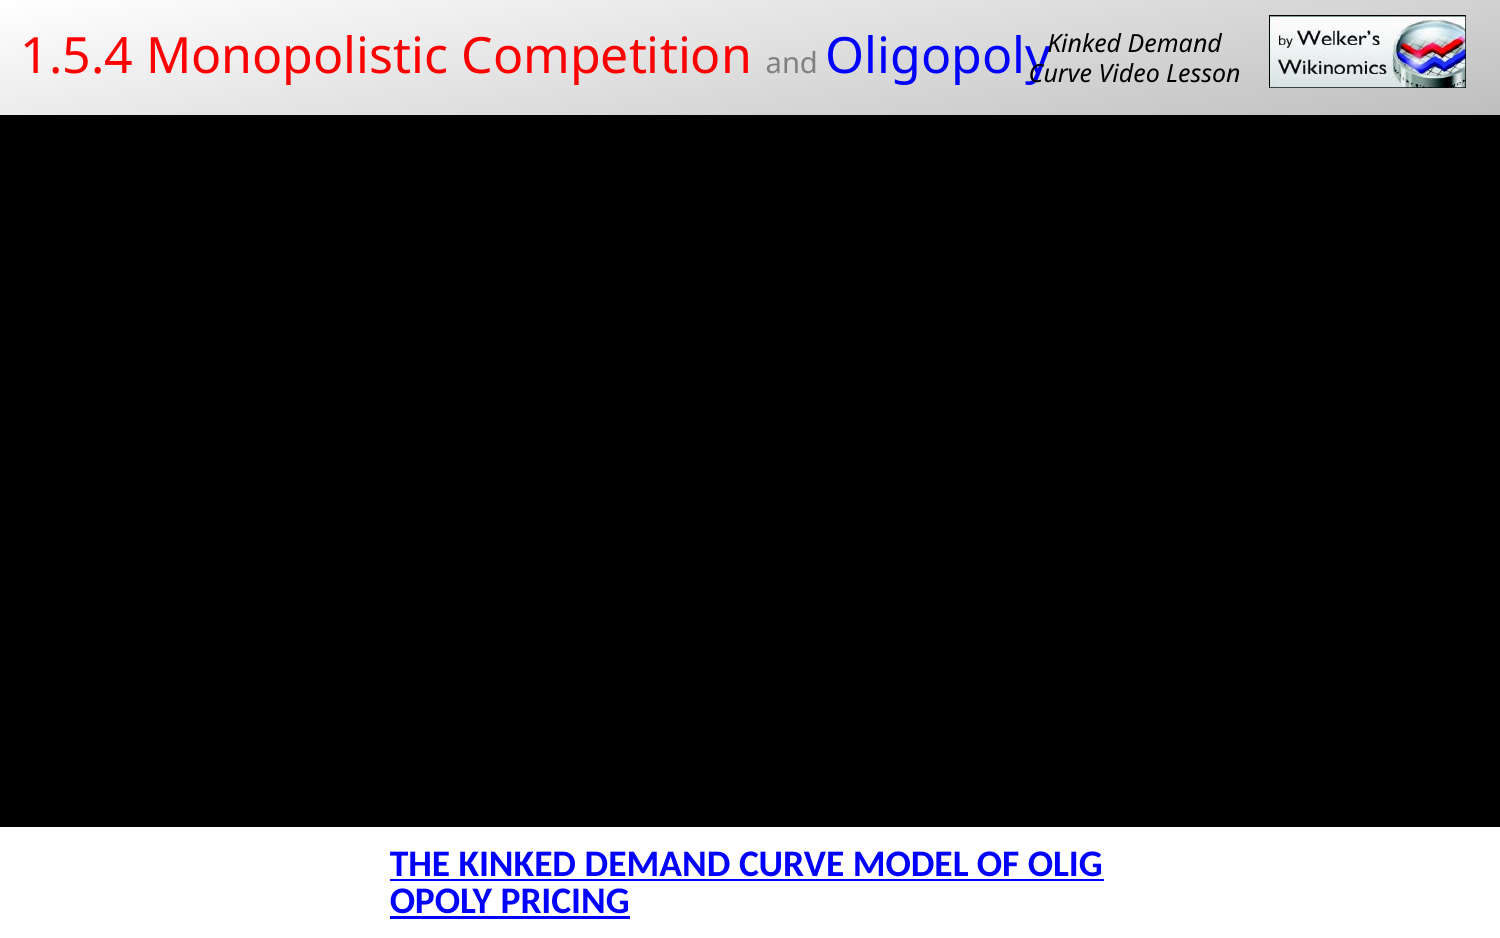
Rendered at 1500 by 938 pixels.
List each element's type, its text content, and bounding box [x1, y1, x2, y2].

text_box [0, 114, 1500, 828]
text_box THE KINKED DEMAND CURVE MODEL OF OLIGOPOLY PRICING [374, 837, 1125, 892]
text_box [0, 0, 1500, 113]
